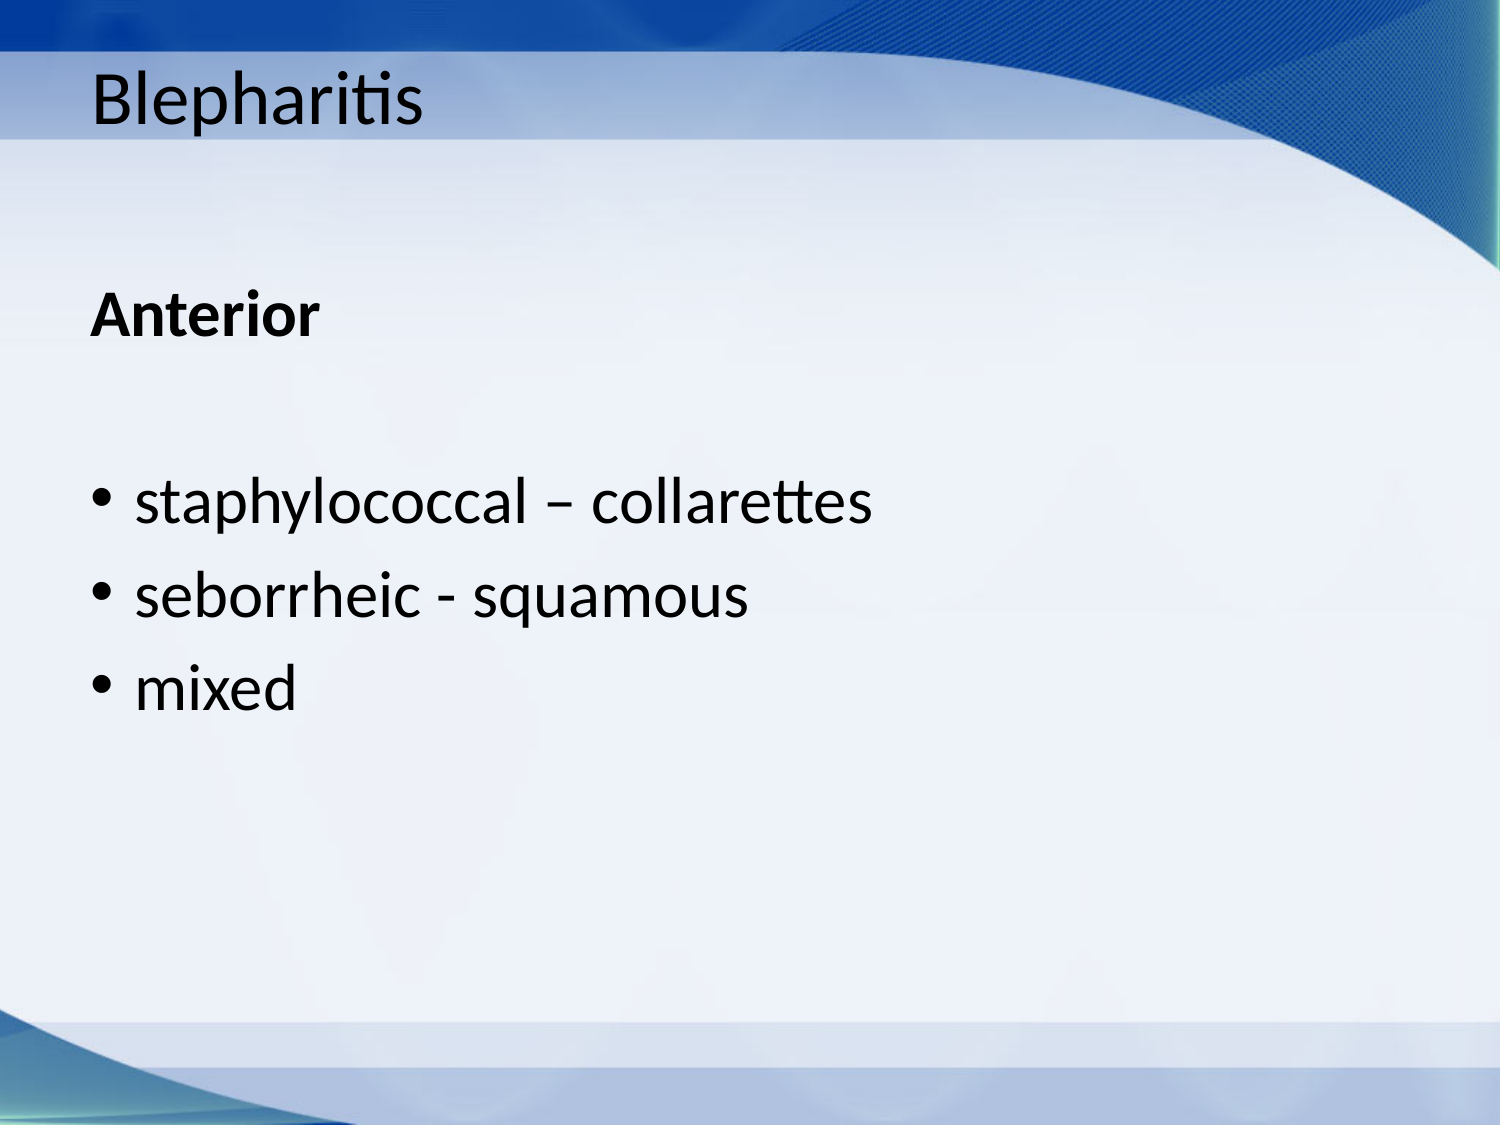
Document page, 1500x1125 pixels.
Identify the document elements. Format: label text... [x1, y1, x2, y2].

picture [0, 0, 1500, 1125]
title Blepharitis [76, 0, 1427, 188]
list Anterior staphylococcal – collarettes seborrheic - squamous mixed [75, 262, 1425, 1005]
